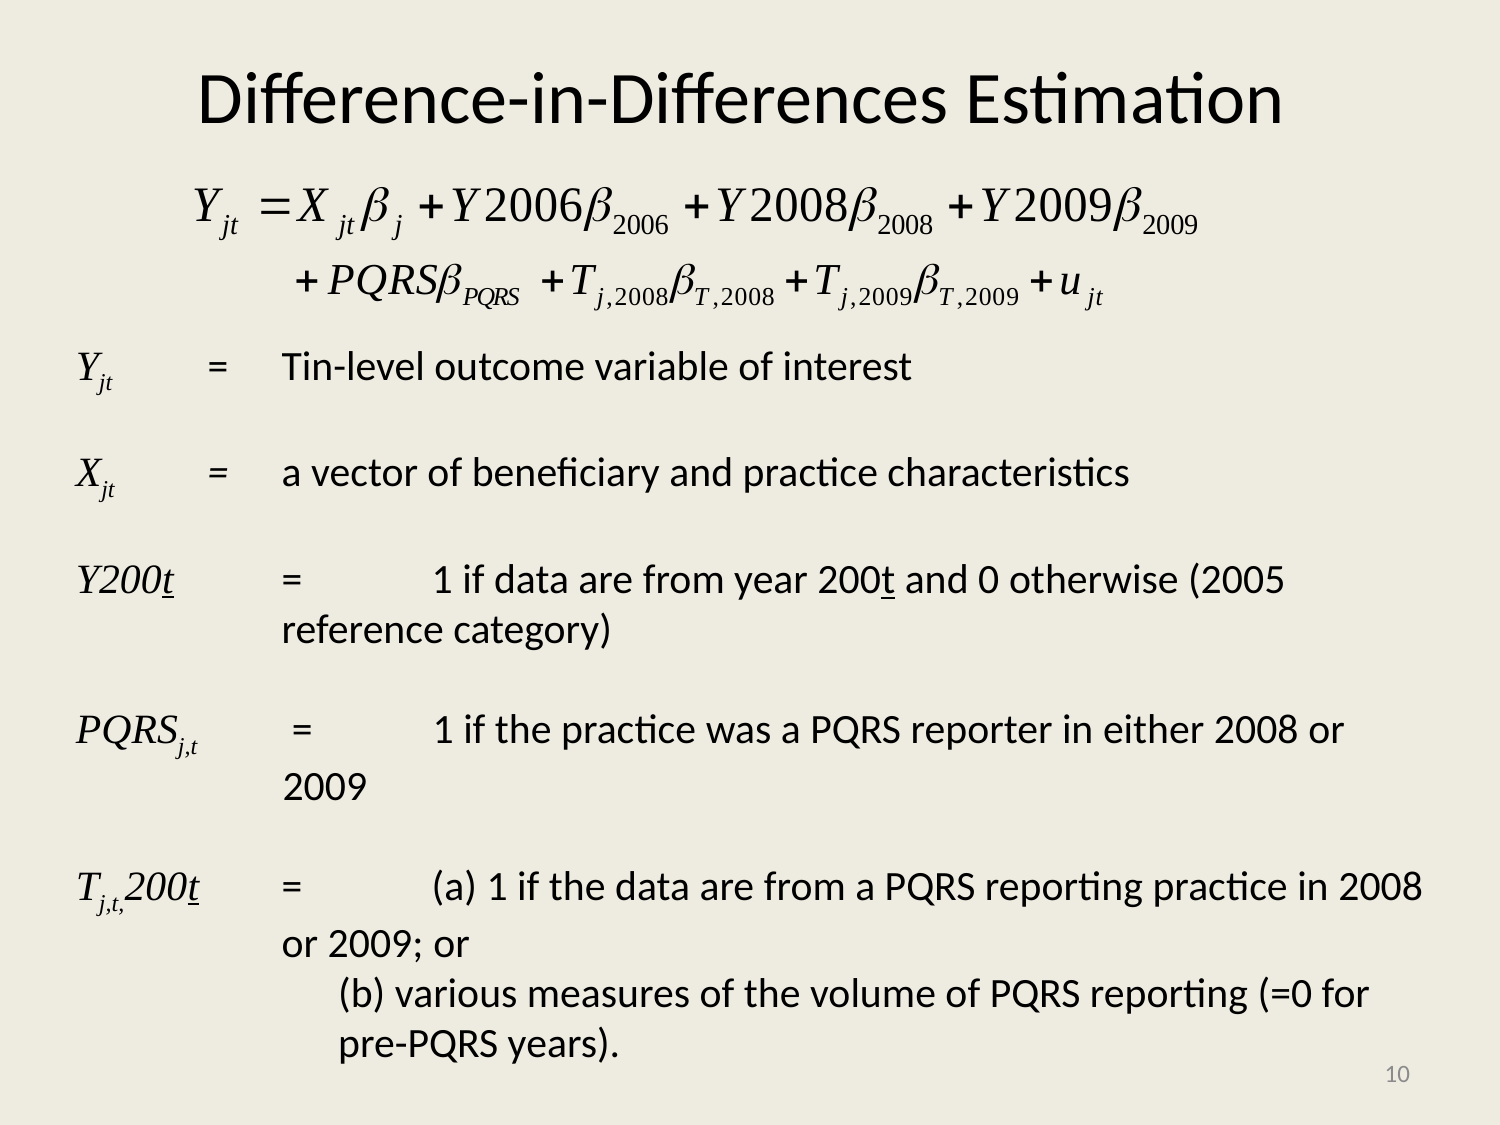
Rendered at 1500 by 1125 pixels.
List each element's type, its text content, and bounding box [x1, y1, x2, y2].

slide_number 10 [1074, 1042, 1425, 1103]
subtitle [99, 249, 1425, 330]
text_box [187, 172, 1210, 251]
text_box Yjt = Tin-level outcome variable of interest Xjt = a vector of beneficiary and practice characteristics Y200t = 1 if data are from year 200t and 0 otherwise (2005 reference category) PQRSj,t = 1 if the practice was a PQRS reporter in either 2008 or 2009 Tj,t,200t = (a) 1 if the data are from a PQRS reporting practice in 2008 or 2009; or (b) various measures of the volume of PQRS reporting (=0 for pre-PQRS years). Errors are clustered by TIN. [61, 330, 1449, 1125]
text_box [287, 249, 1111, 320]
title Difference-in-Differences Estimation [112, 12, 1388, 175]
